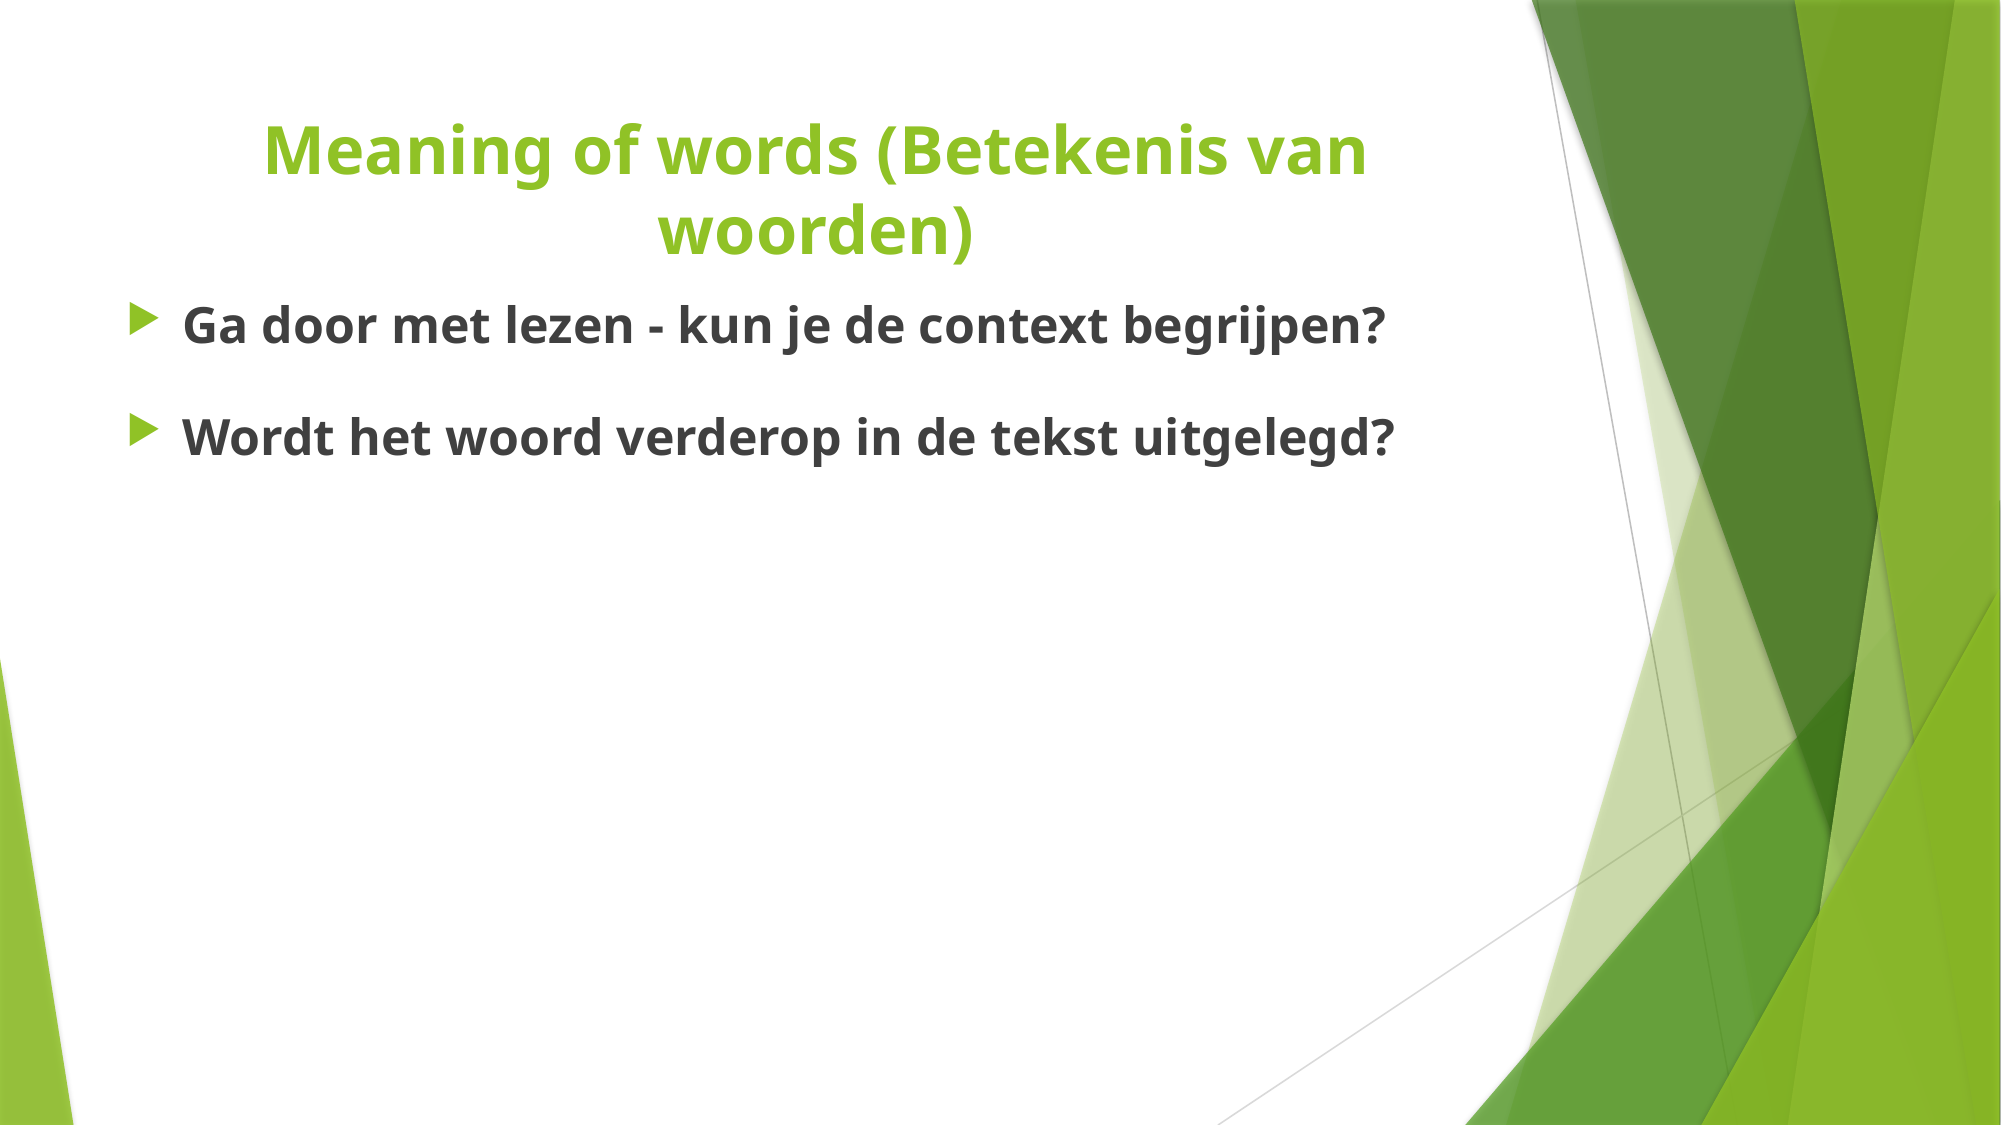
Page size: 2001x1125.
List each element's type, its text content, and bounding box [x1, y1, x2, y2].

list Ga door met lezen - kun je de context begrijpen? Wordt het woord verderop in de tekst uitgelegd? [111, 256, 1522, 992]
title Meaning of words (Betekenis van woorden) [111, 99, 1522, 256]
